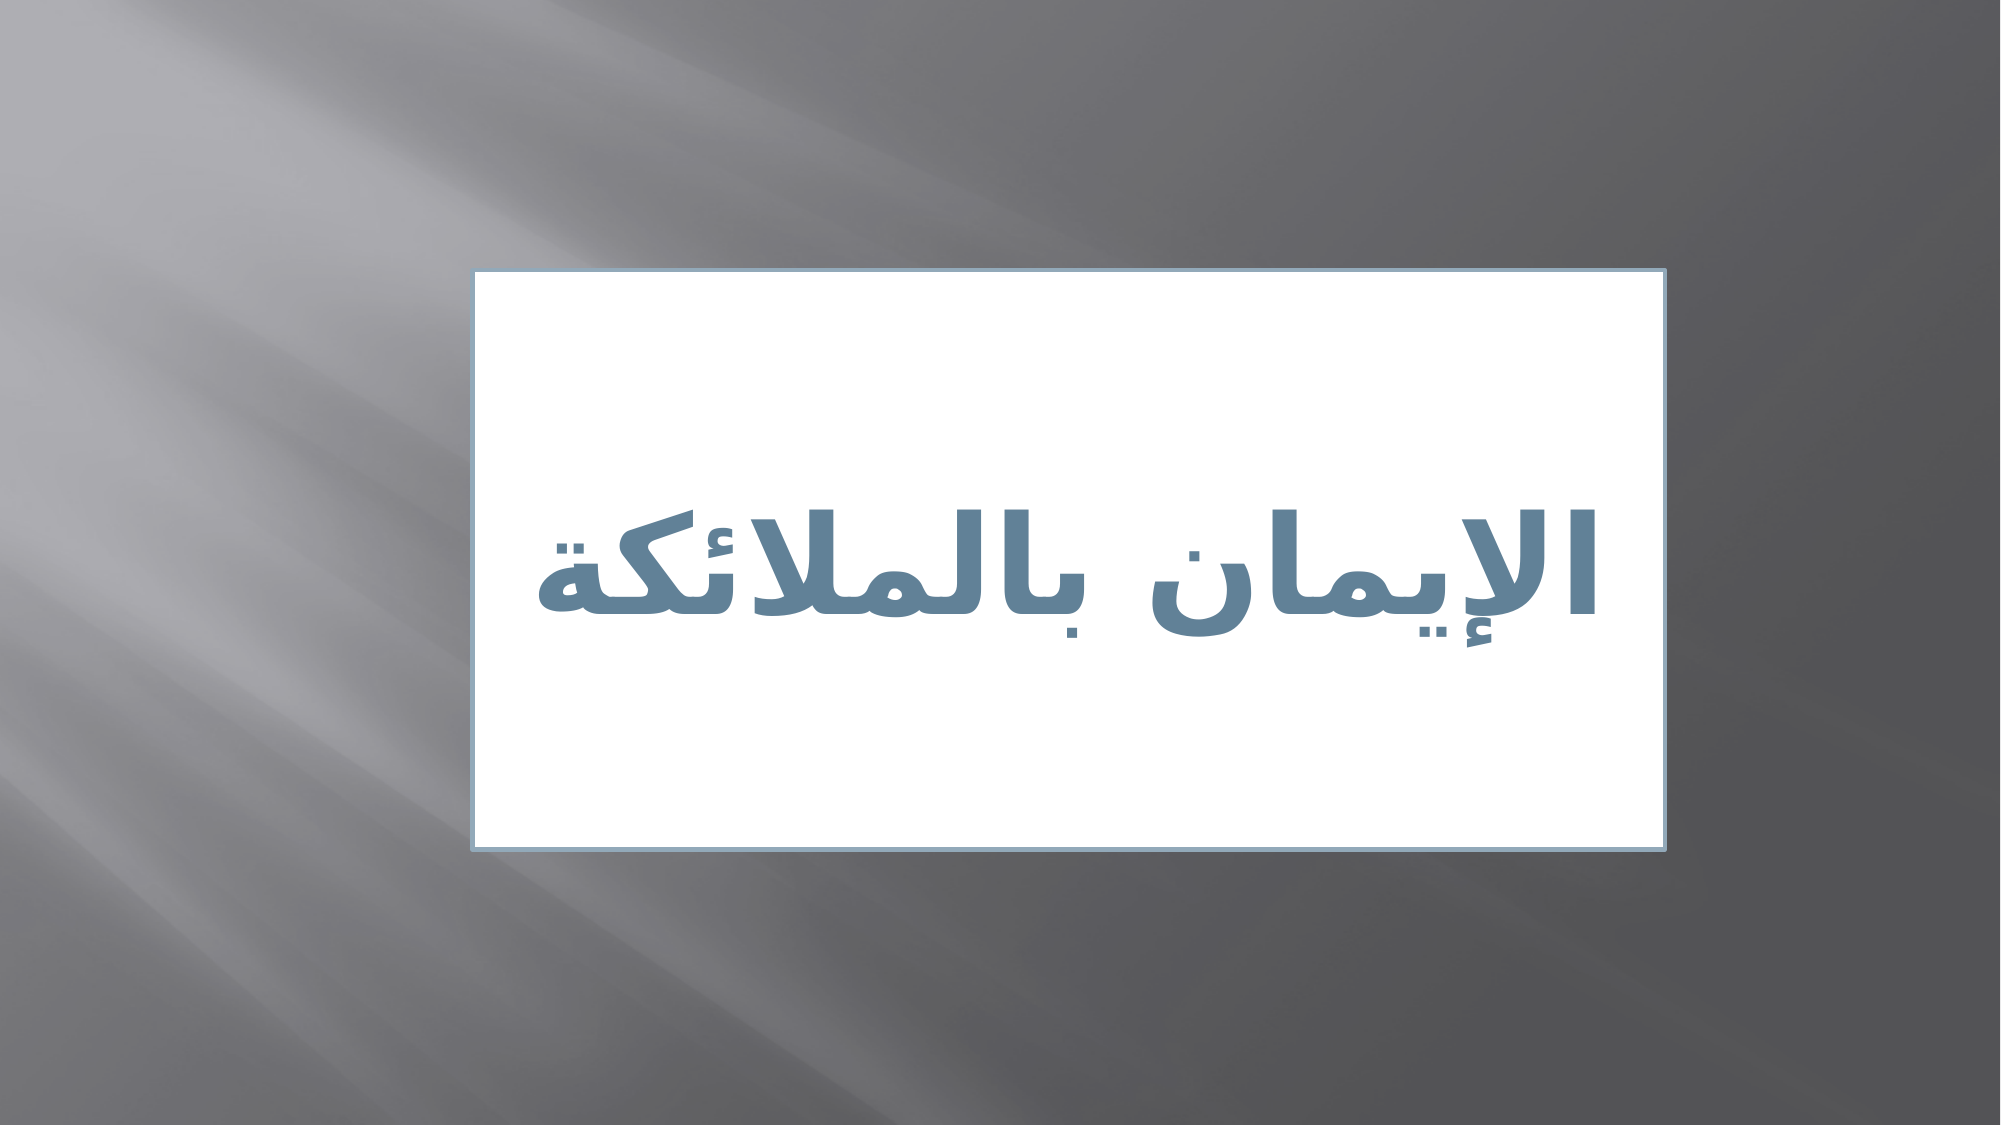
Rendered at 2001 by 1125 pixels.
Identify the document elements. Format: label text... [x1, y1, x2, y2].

text_box الإيمان بالملائكة [470, 268, 1667, 852]
